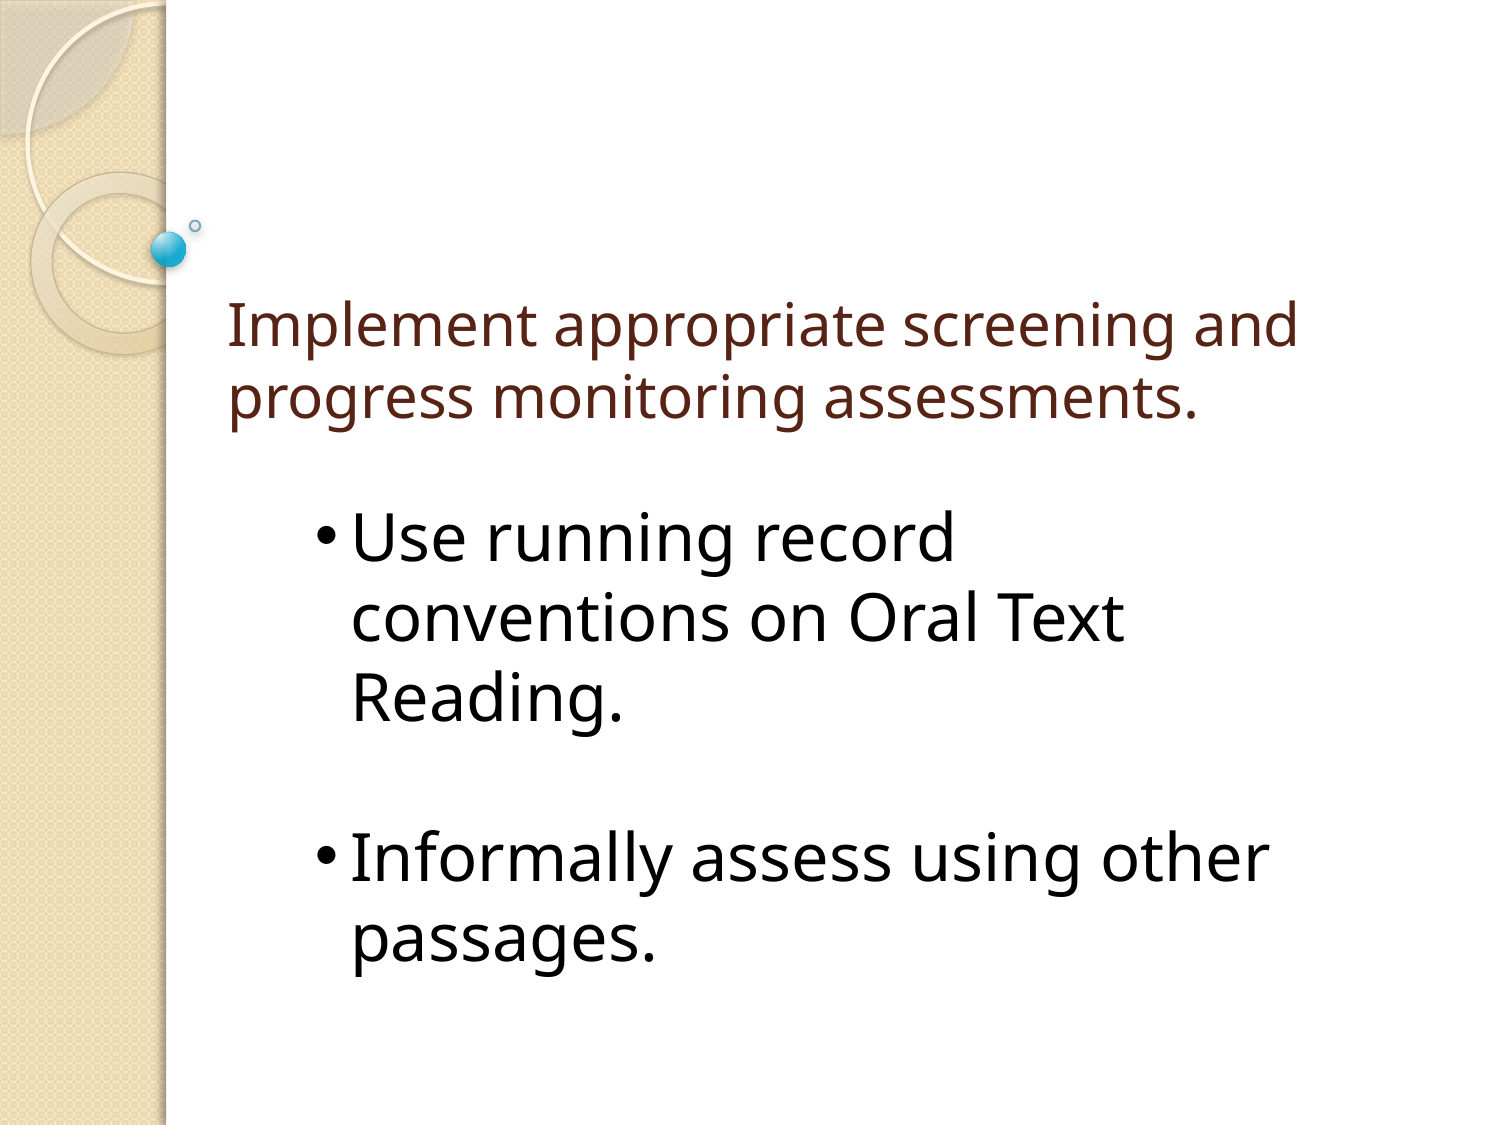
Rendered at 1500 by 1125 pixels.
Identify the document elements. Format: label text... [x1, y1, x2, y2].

subtitle [212, 112, 1428, 401]
title Implement appropriate screening and progress monitoring assessments. [212, 401, 1375, 510]
text_box Use running record conventions on Oral Text Reading. Informally assess using other passages. [300, 487, 1325, 982]
